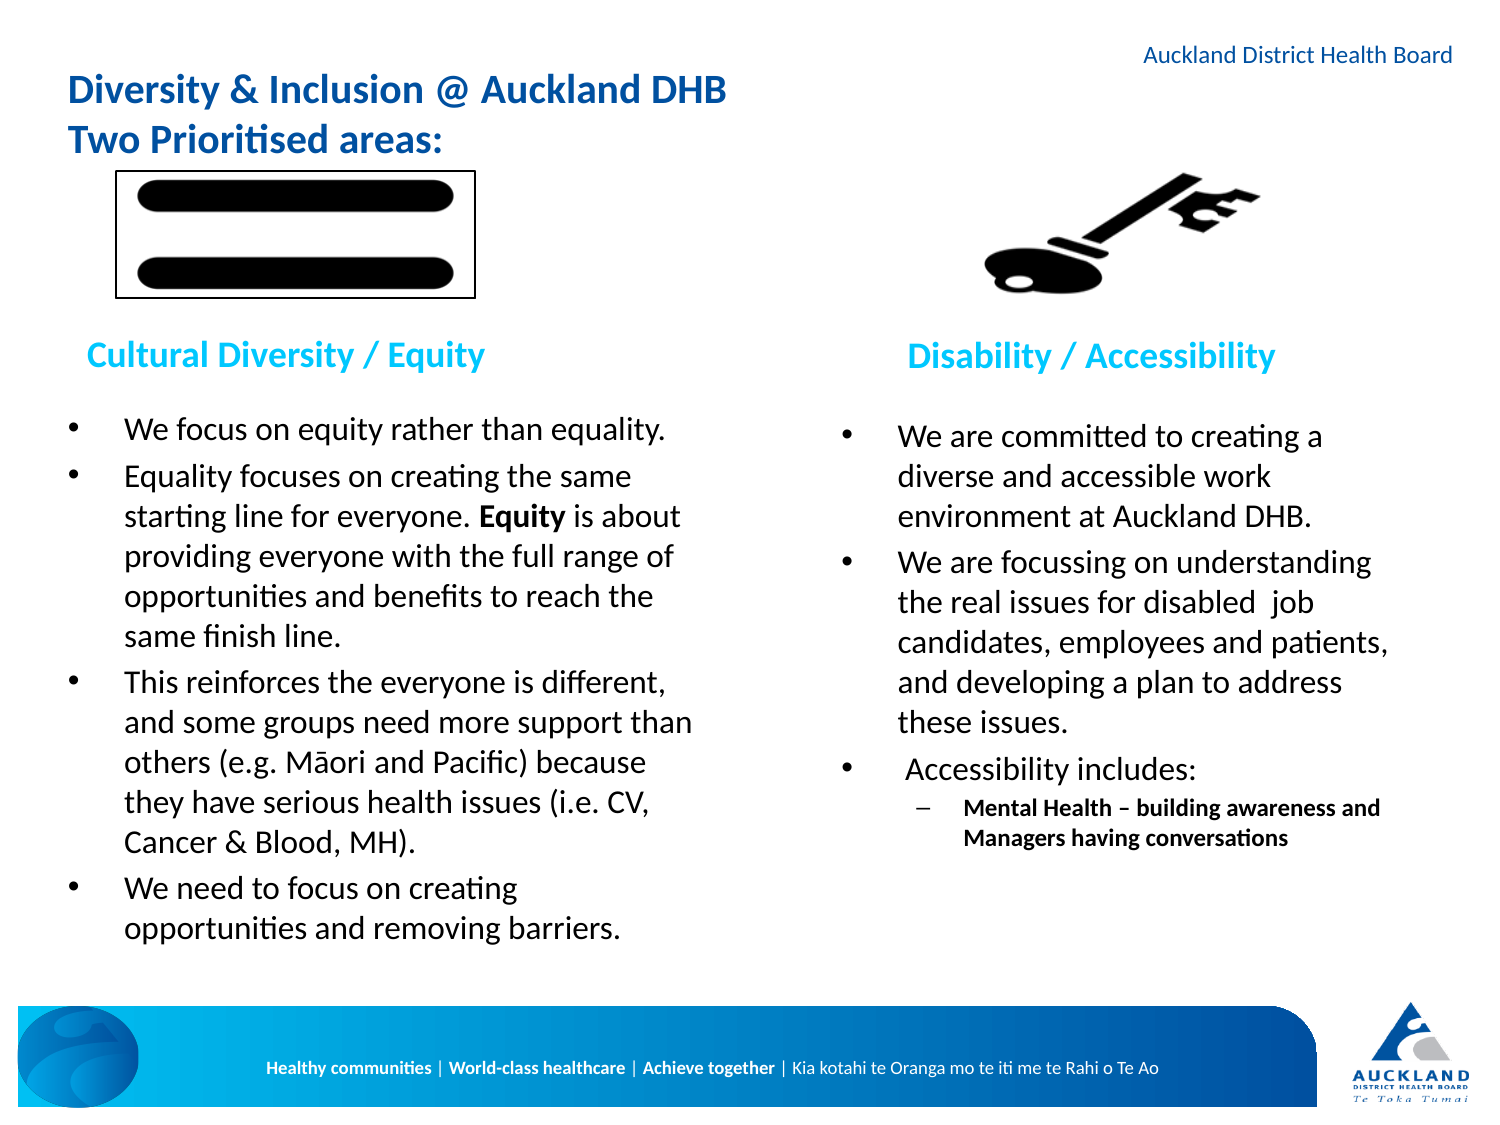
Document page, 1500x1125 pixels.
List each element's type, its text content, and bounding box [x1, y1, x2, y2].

picture [1352, 1000, 1469, 1102]
picture [974, 169, 1275, 299]
text_box Diversity & Inclusion @ Auckland DHB Two Prioritised areas: [53, 54, 1459, 170]
text_box We are committed to creating a diverse and accessible work environment at Auckland DHB. We are focussing on understanding the real issues for disabled job candidates, employees and patients, and developing a plan to address these issues. Accessibility includes: Mental Health – building awareness and Managers having conversations [826, 360, 1423, 860]
picture [75, 1097, 89, 1108]
text_box We focus on equity rather than equality. Equality focuses on creating the same starting line for everyone. Equity is about providing everyone with the full range of opportunities and benefits to reach the same finish line. This reinforces the everyone is different, and some groups need more support than others (e.g. Māori and Pacific) because they have serious health issues (i.e. CV, Cancer & Blood, MH). We need to focus on creating opportunities and removing barriers. [53, 400, 709, 954]
text_box Cultural Diversity / Equity [72, 322, 501, 383]
picture [33, 1006, 137, 1104]
text_box Disability / Accessibility [892, 323, 1292, 360]
picture [115, 170, 476, 299]
